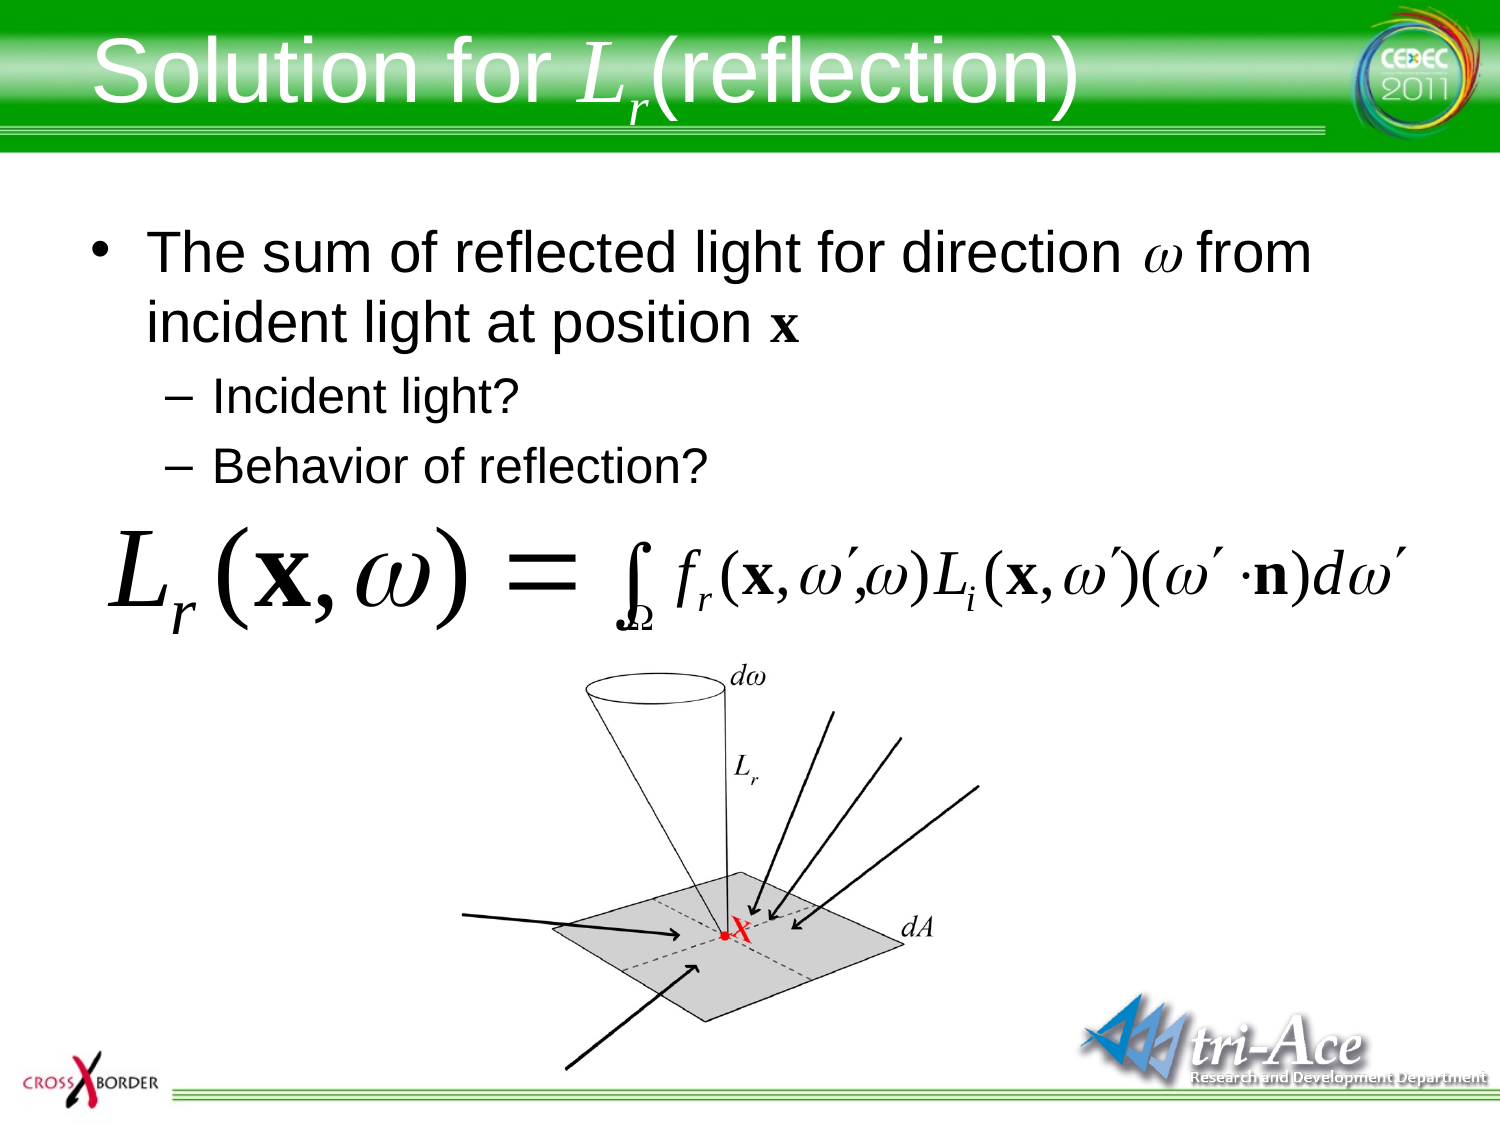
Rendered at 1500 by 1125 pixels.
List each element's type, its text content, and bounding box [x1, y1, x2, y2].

list The sum of reflected light for direction w from incident light at position x Incident light? Behavior of reflection? [74, 206, 1426, 587]
picture [0, 0, 1500, 155]
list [596, 515, 1416, 644]
picture [0, 642, 1500, 1125]
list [88, 491, 585, 655]
title Solution for Lr(reflection) [74, 7, 1426, 140]
